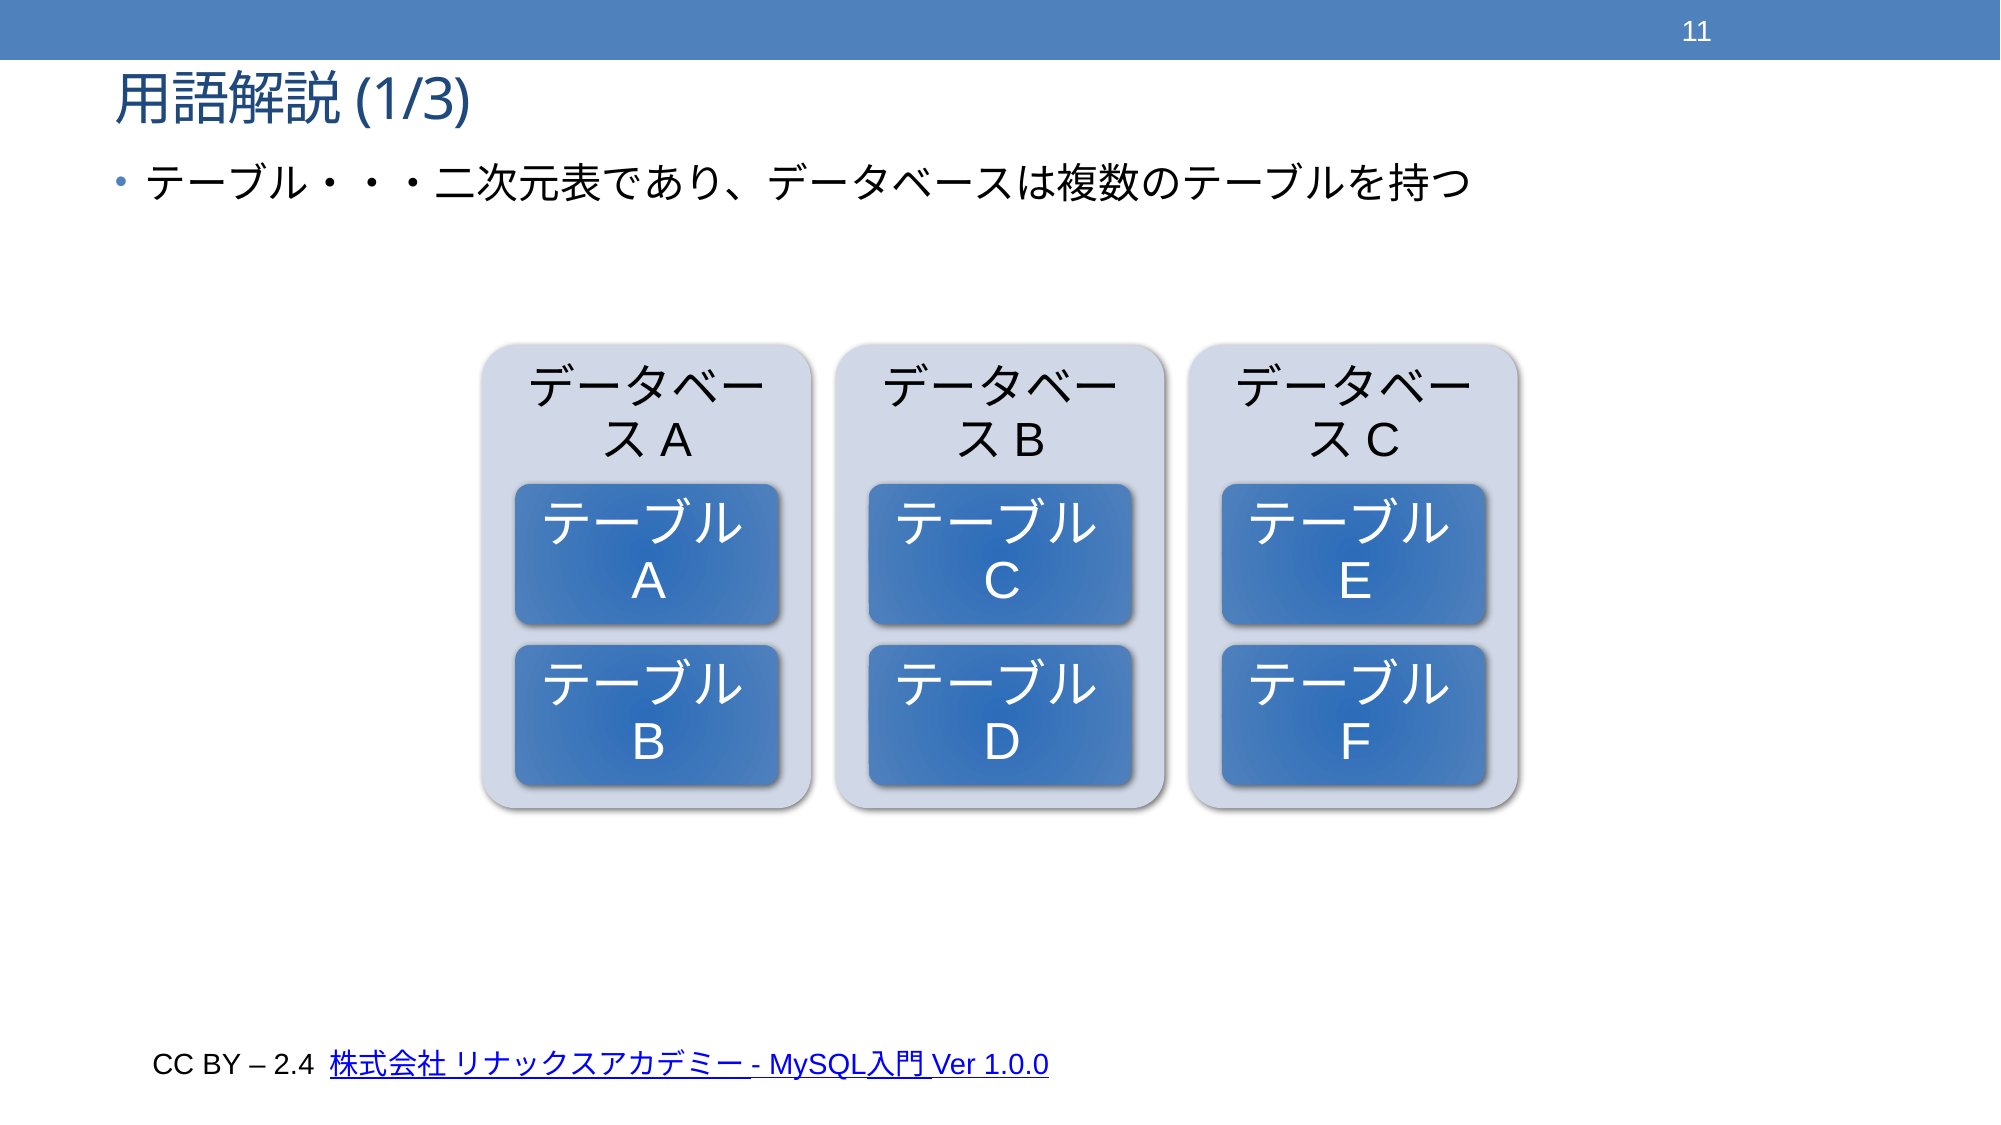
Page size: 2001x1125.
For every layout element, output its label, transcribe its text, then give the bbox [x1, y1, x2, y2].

title 用語解説(1/3) [99, 59, 1900, 133]
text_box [481, 344, 1519, 809]
slide_number 11 [1666, 3, 1900, 57]
list テーブル・・・二次元表であり、データベースは複数のテーブルを持つ [99, 149, 1900, 1063]
text_box CC BY – 2.4 株式会社 リナックスアカデミー - MySQL入門 Ver 1.0.0 [137, 1038, 1087, 1096]
